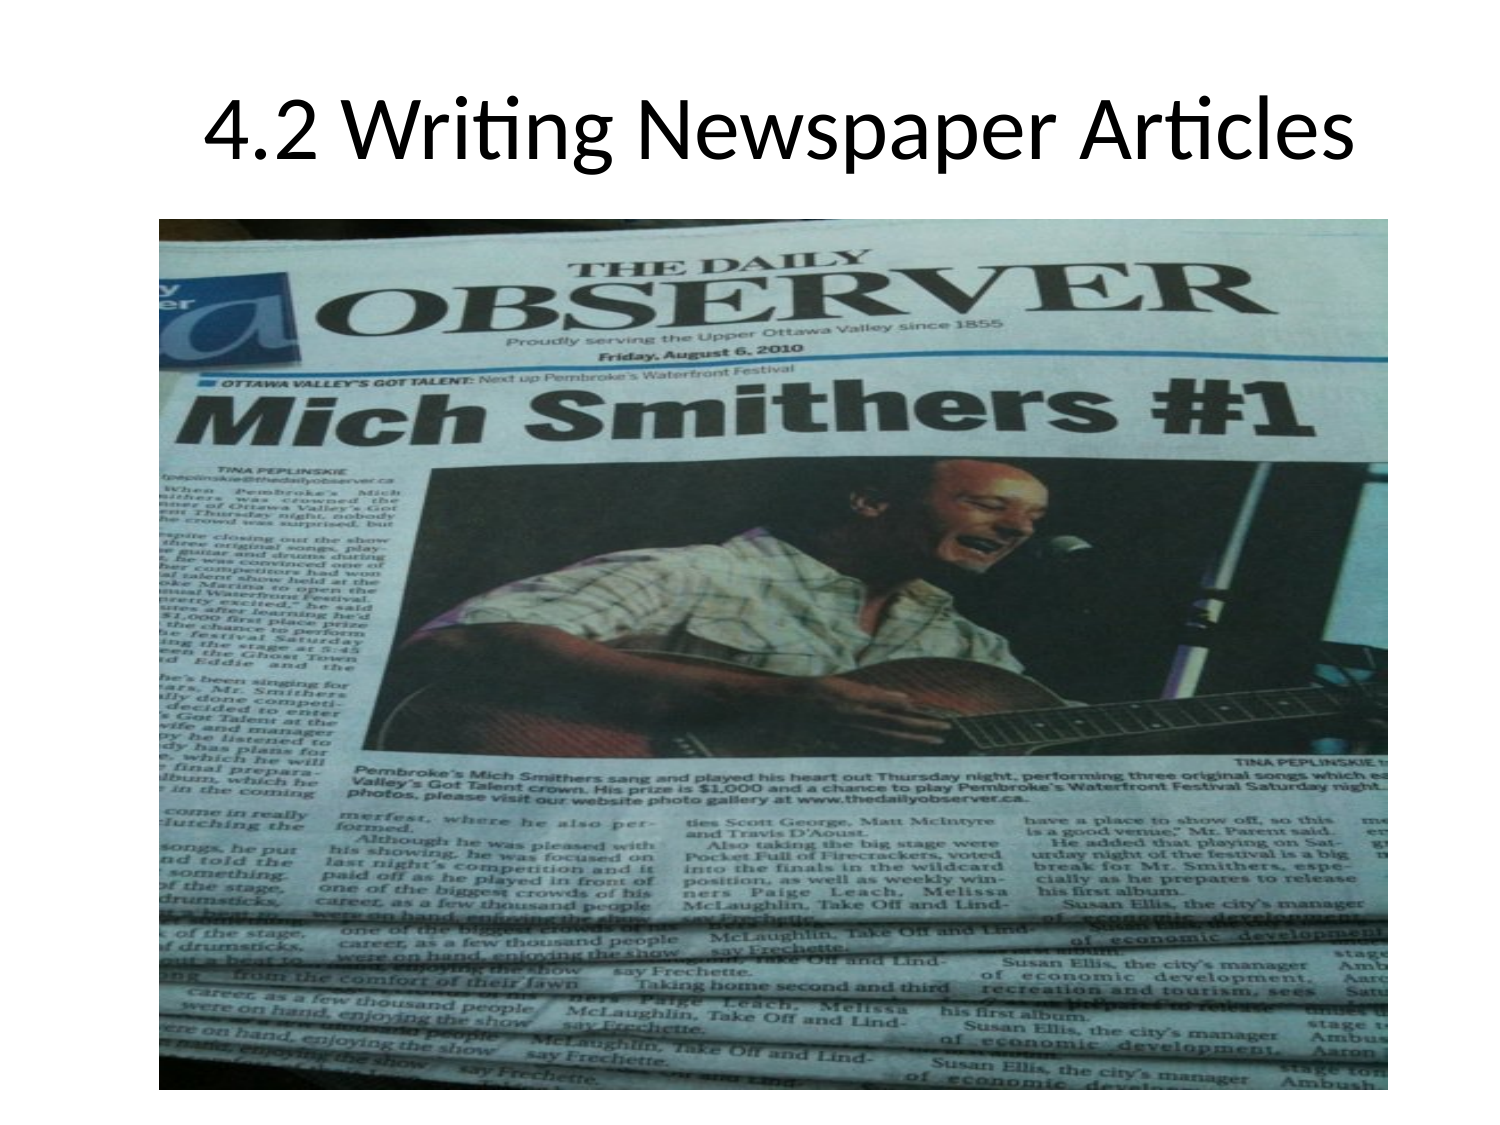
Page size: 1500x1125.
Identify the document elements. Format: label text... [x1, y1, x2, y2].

picture [159, 219, 1389, 1090]
title 4.2 Writing Newspaper Articles [132, 2, 1408, 244]
